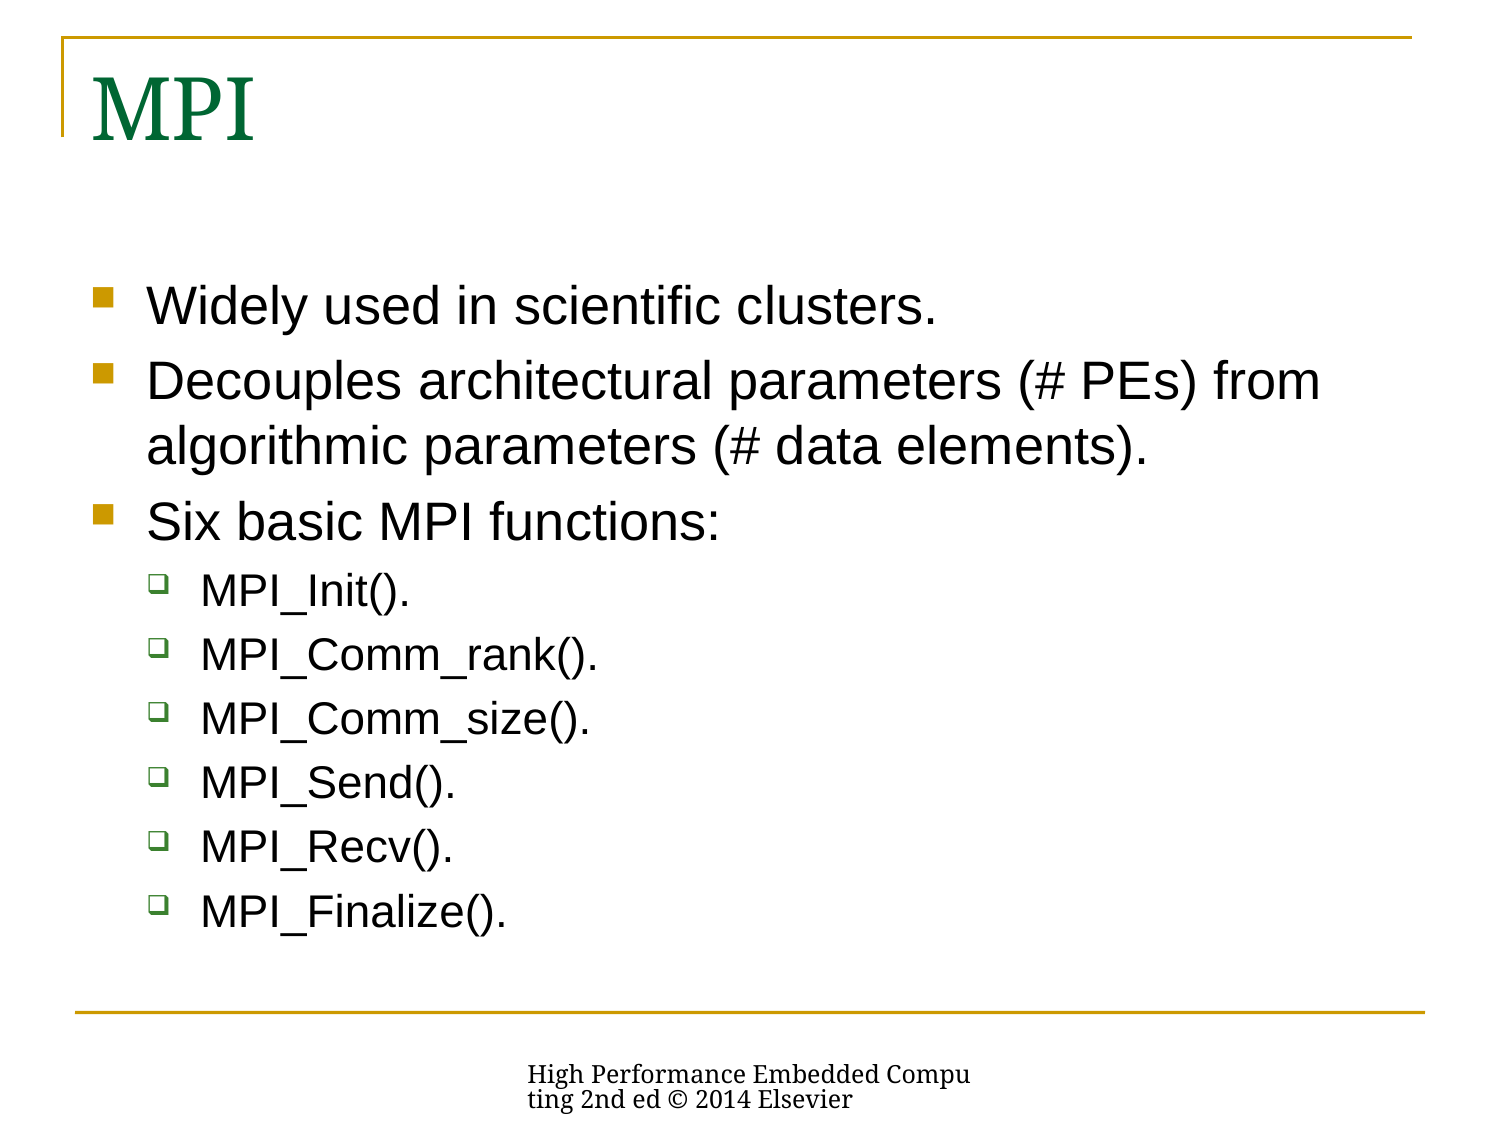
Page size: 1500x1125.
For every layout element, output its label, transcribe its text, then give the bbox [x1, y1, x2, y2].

footer High Performance Embedded Computing 2nd ed © 2014 Elsevier [512, 1025, 988, 1100]
title MPI [75, 45, 1425, 233]
list Widely used in scientific clusters. Decouples architectural parameters (# PEs) from algorithmic parameters (# data elements). Six basic MPI functions: MPI_Init(). MPI_Comm_rank(). MPI_Comm_size(). MPI_Send(). MPI_Recv(). MPI_Finalize(). [75, 262, 1425, 1006]
